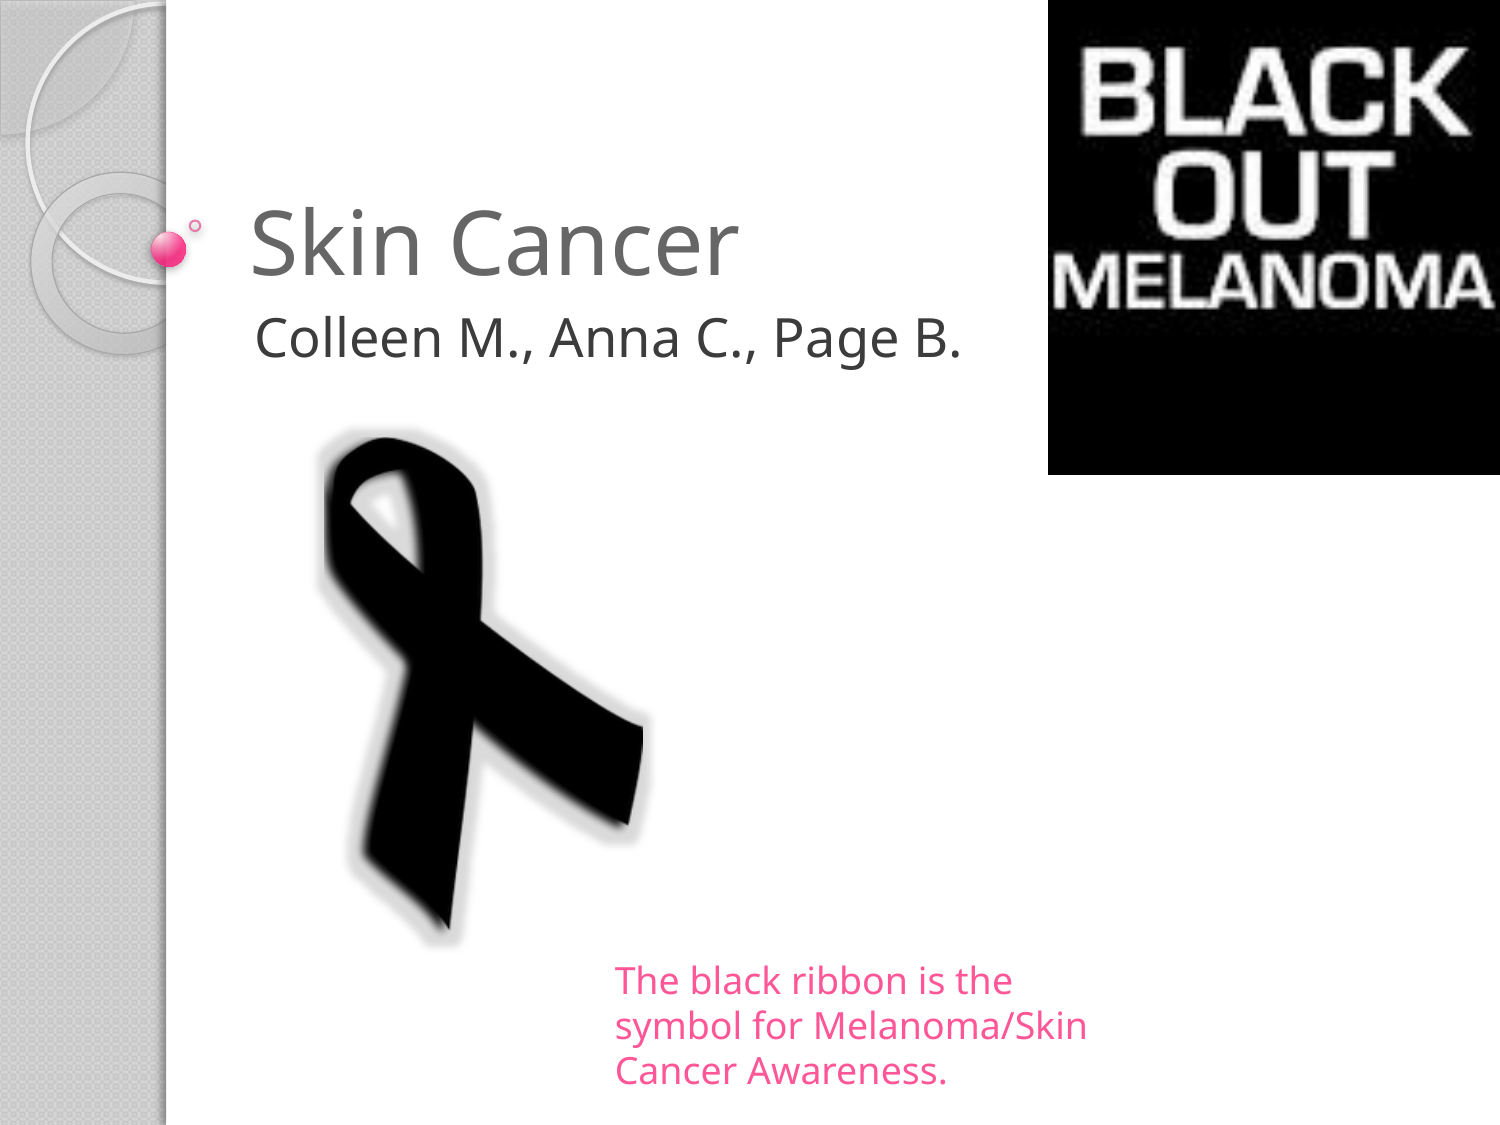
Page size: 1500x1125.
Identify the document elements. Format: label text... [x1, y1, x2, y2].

picture [324, 437, 643, 938]
picture [1048, 0, 1500, 475]
subtitle Colleen M., Anna C., Page B. [234, 303, 1450, 591]
title Skin Cancer [234, 59, 1041, 301]
text_box The black ribbon is the symbol for Melanoma/Skin Cancer Awareness. [600, 949, 1163, 1100]
